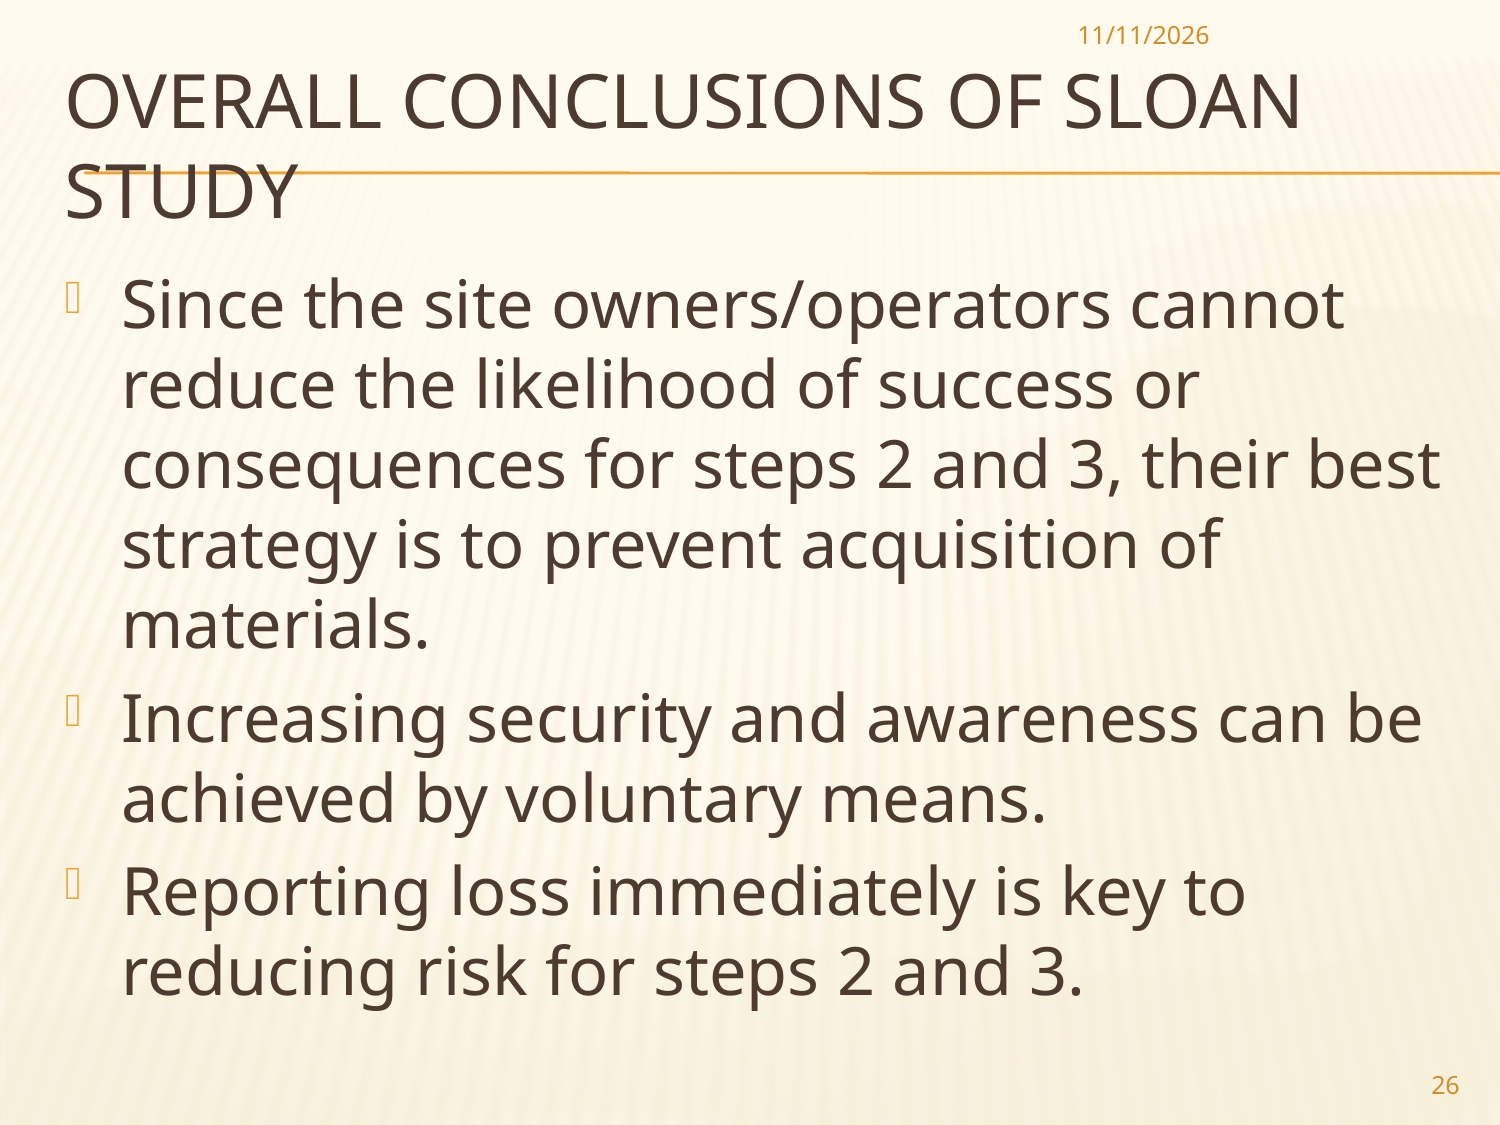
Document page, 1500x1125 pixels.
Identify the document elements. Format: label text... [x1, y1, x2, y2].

title Overall Conclusions of Sloan Study [50, 75, 1475, 213]
slide_number 26 [1350, 1061, 1475, 1103]
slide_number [1062, 12, 1475, 60]
list Since the site owners/operators cannot reduce the likelihood of success or consequences for steps 2 and 3, their best strategy is to prevent acquisition of materials. Increasing security and awareness can be achieved by voluntary means. Reporting loss immediately is key to reducing risk for steps 2 and 3. [50, 254, 1475, 998]
